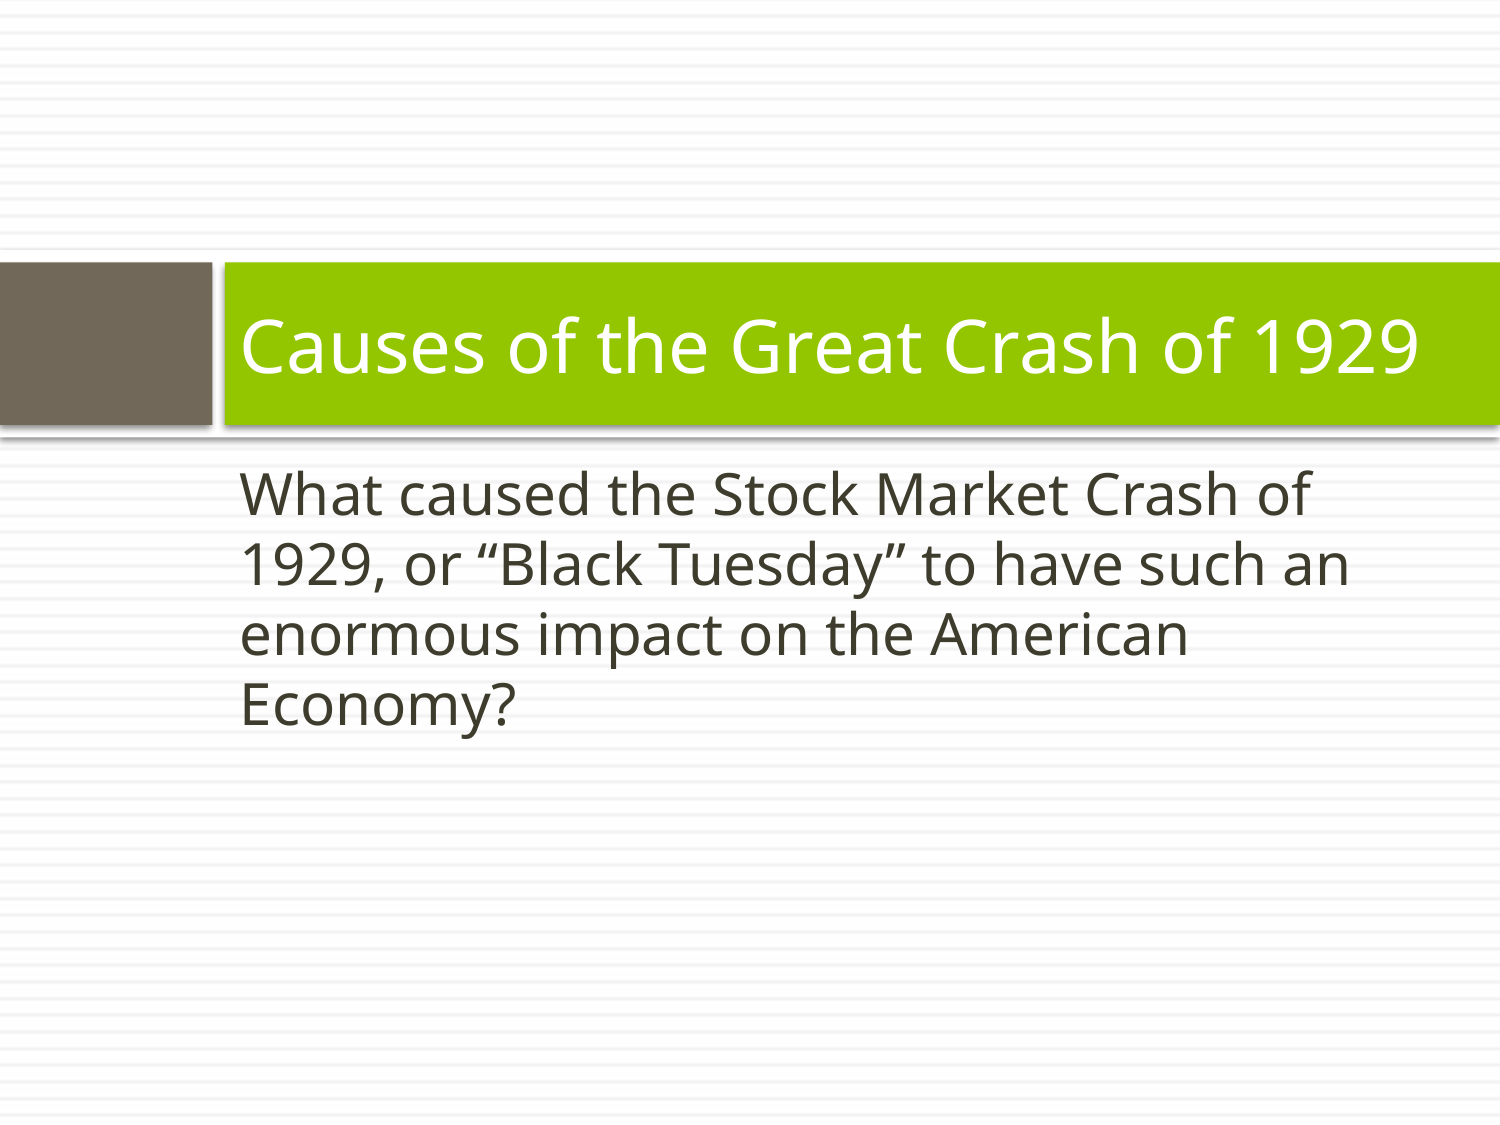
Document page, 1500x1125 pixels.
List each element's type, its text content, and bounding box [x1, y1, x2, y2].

title Causes of the Great Crash of 1929 [225, 262, 1475, 425]
list What caused the Stock Market Crash of 1929, or “Black Tuesday” to have such an enormous impact on the American Economy? [225, 450, 1394, 725]
